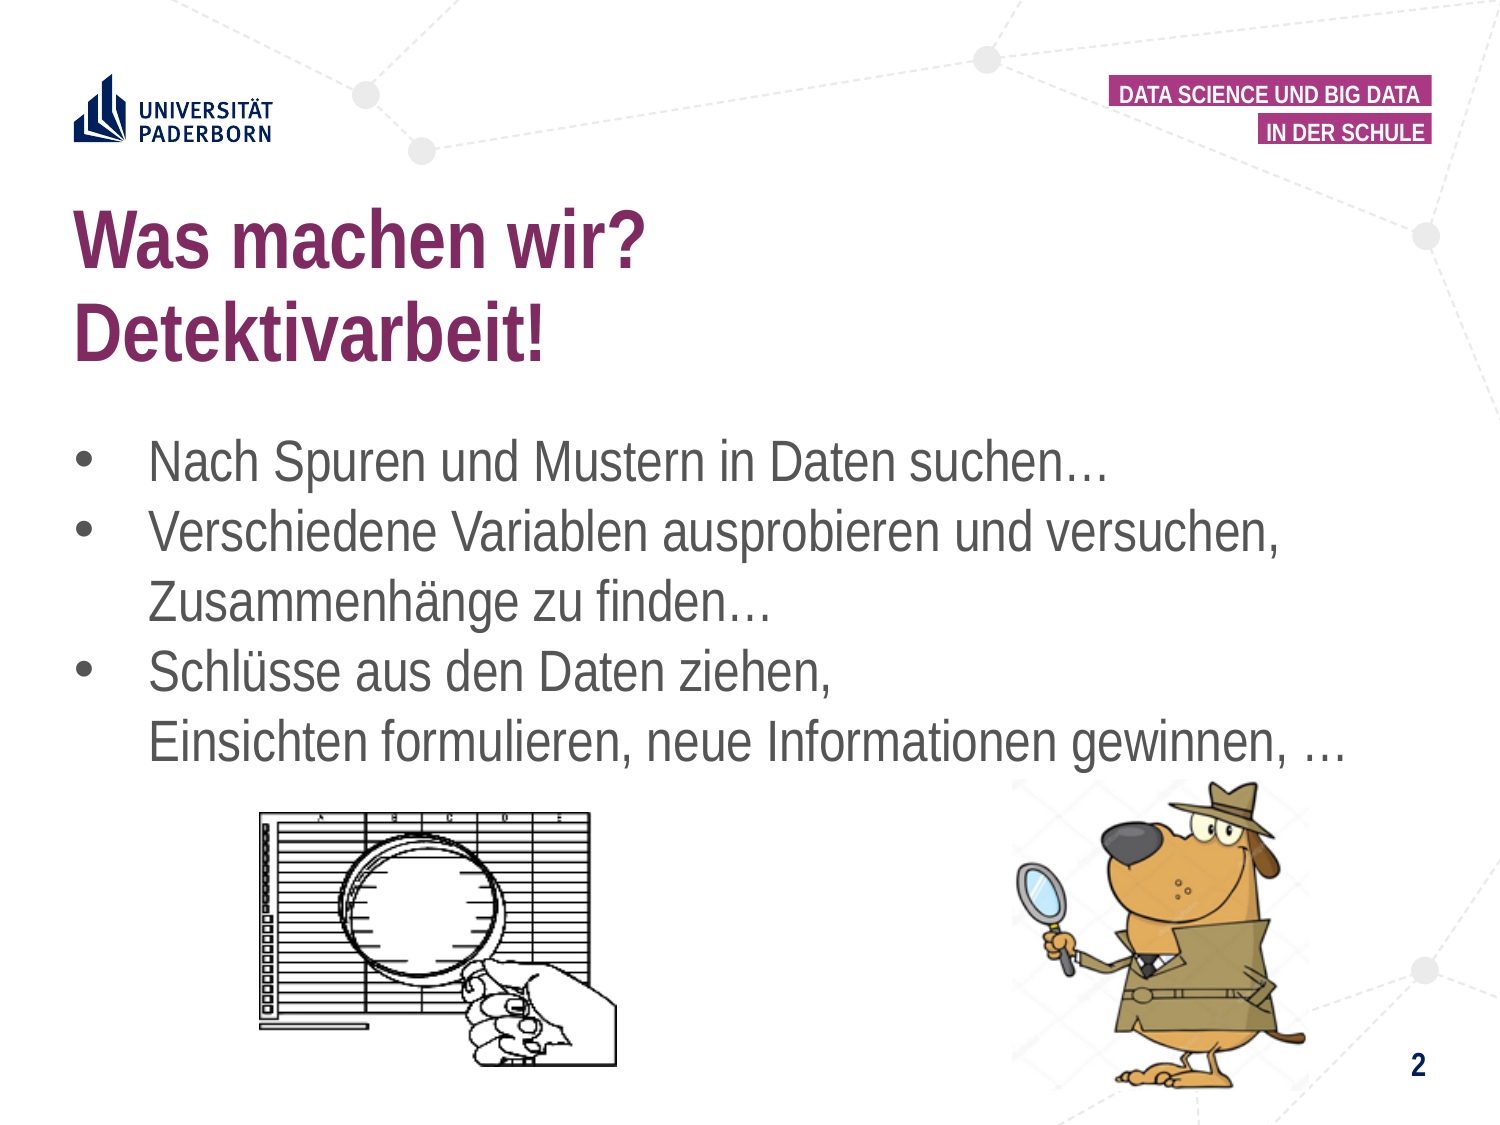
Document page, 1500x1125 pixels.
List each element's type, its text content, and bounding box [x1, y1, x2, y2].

title Was machen wir? Detektivarbeit! [73, 193, 1427, 365]
list Nach Spuren und Mustern in Daten suchen… Verschiedene Variablen ausprobieren und versuchen, Zusammenhänge zu finden… Schlüsse aus den Daten ziehen, Einsichten formulieren, neue Informationen gewinnen, … [73, 423, 1427, 1018]
list Data science und big data [1108, 75, 1432, 106]
picture [259, 812, 617, 1067]
list In der schule [1258, 113, 1432, 144]
picture [1012, 779, 1309, 1091]
slide_number 2 [1309, 1042, 1427, 1091]
